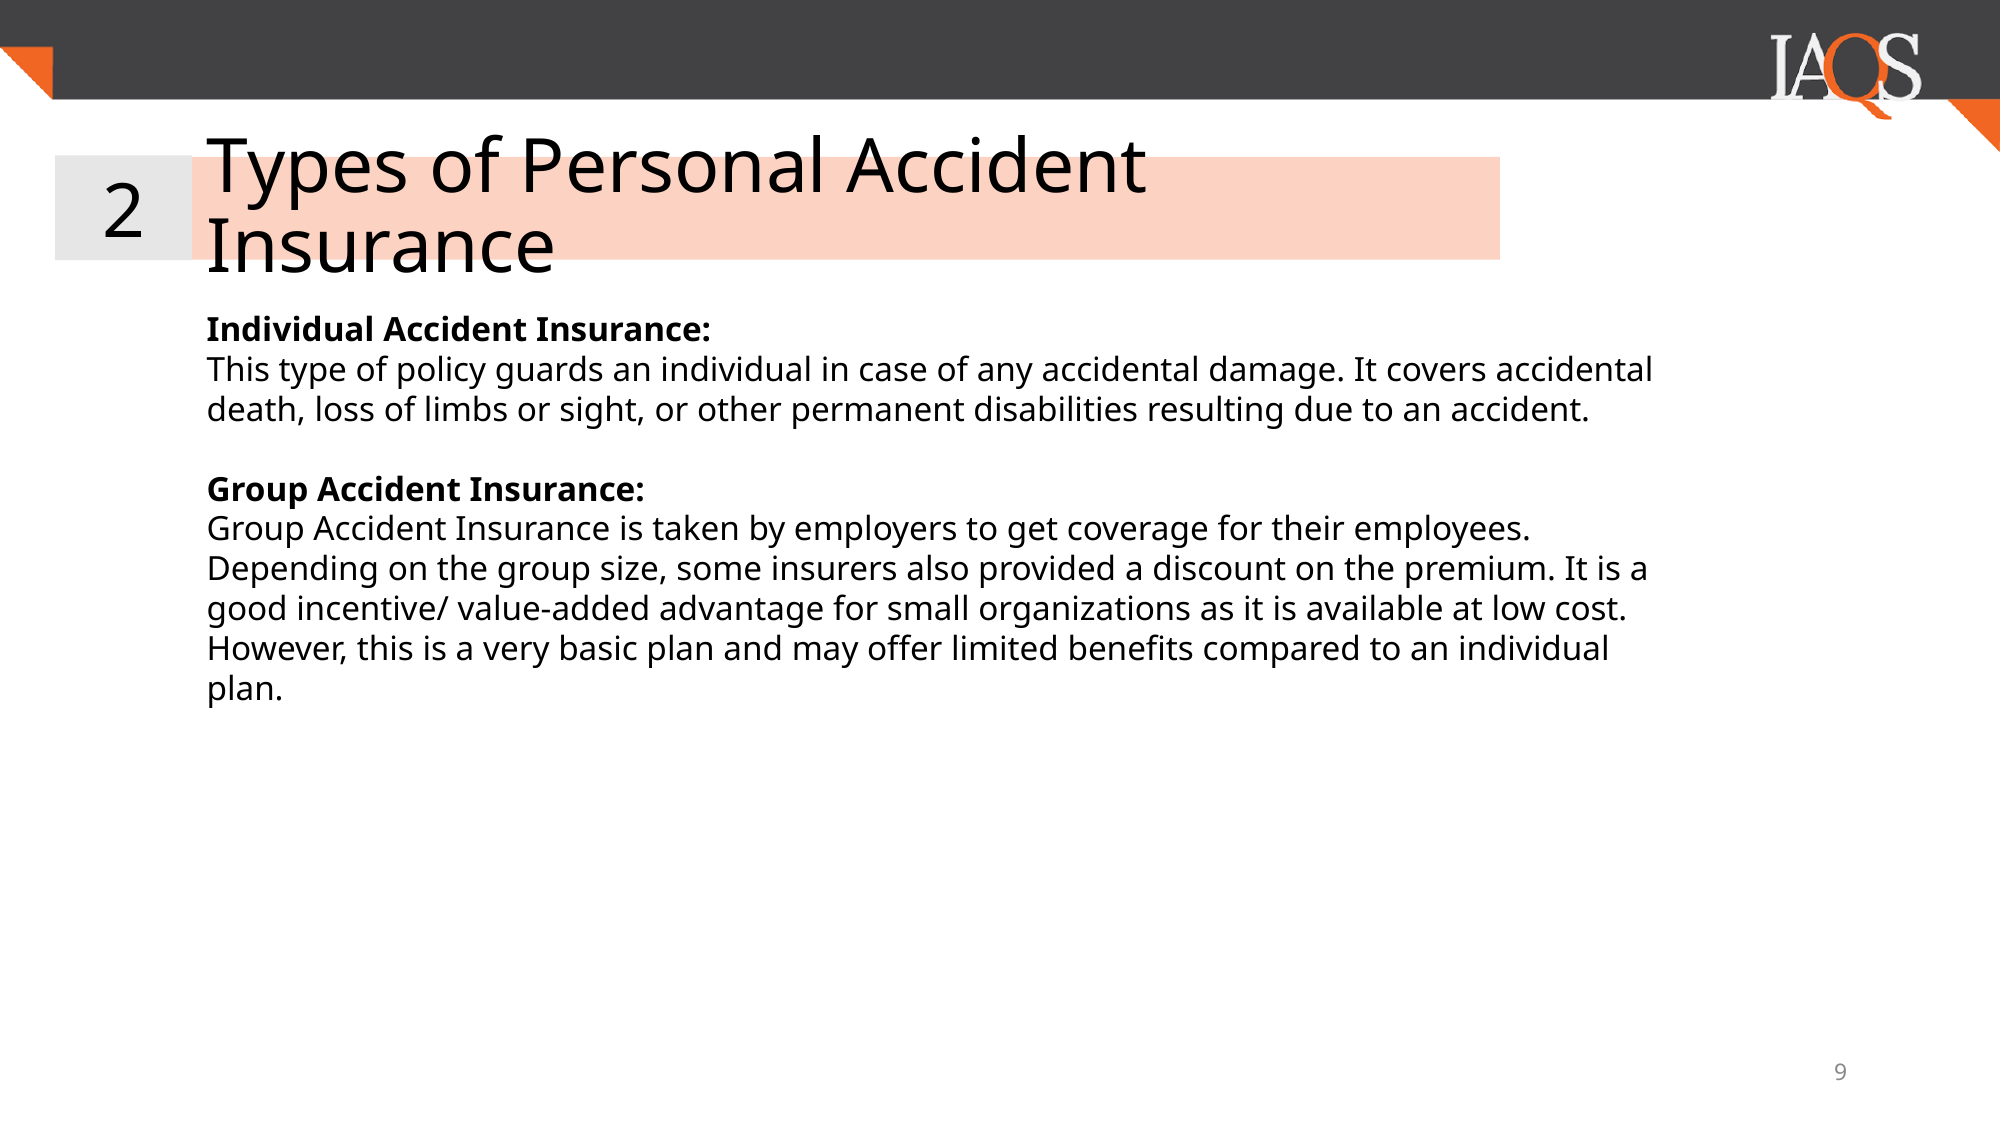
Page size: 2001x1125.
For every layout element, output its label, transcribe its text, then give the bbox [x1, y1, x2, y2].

picture [0, 0, 2000, 152]
title Types of Personal Accident Insurance [192, 156, 1500, 260]
text_box Individual Accident Insurance: This type of policy guards an individual in case of any accidental damage. It covers accidental death, loss of limbs or sight, or other permanent disabilities resulting due to an accident. Group Accident Insurance: Group Accident Insurance is taken by employers to get coverage for their employees. Depending on the group size, some insurers also provided a discount on the premium. It is a good incentive/ value-added advantage for small organizations as it is available at low cost. However, this is a very basic plan and may offer limited benefits compared to an individual plan. [191, 300, 1684, 715]
text_box 2 [55, 155, 192, 261]
slide_number ‹#› [1412, 1042, 1863, 1103]
